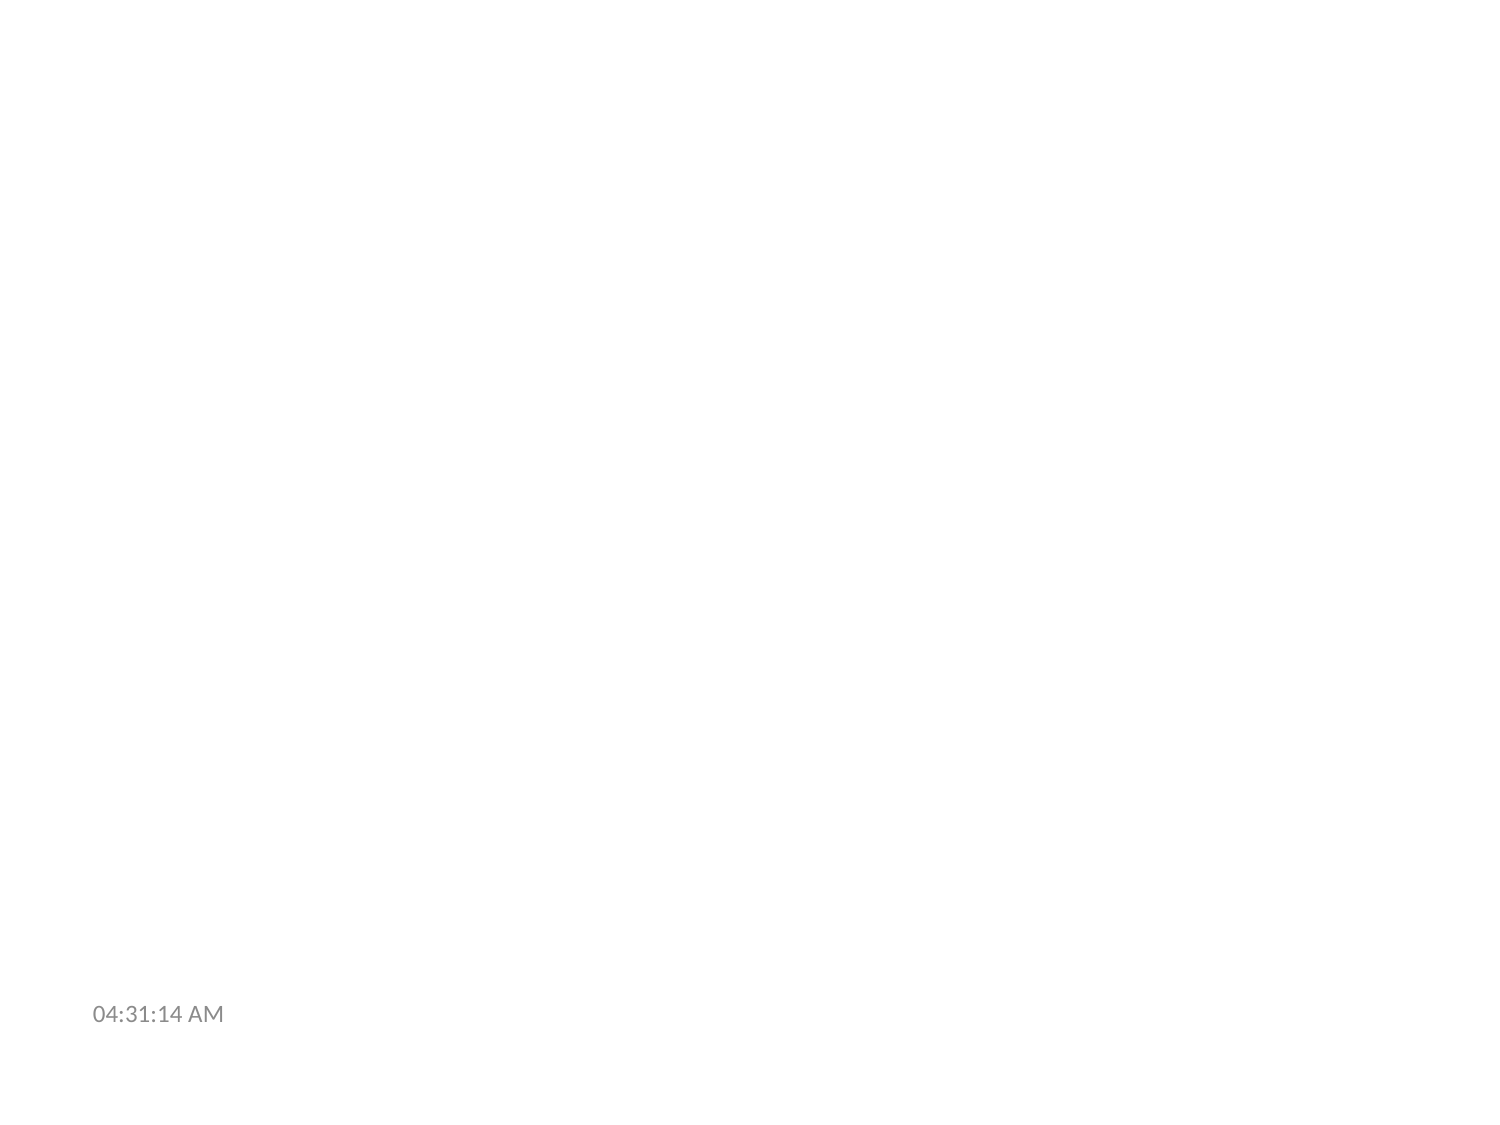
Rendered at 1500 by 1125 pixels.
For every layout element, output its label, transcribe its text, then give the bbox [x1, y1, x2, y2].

text_box 3:35:09 PM [77, 982, 428, 1043]
